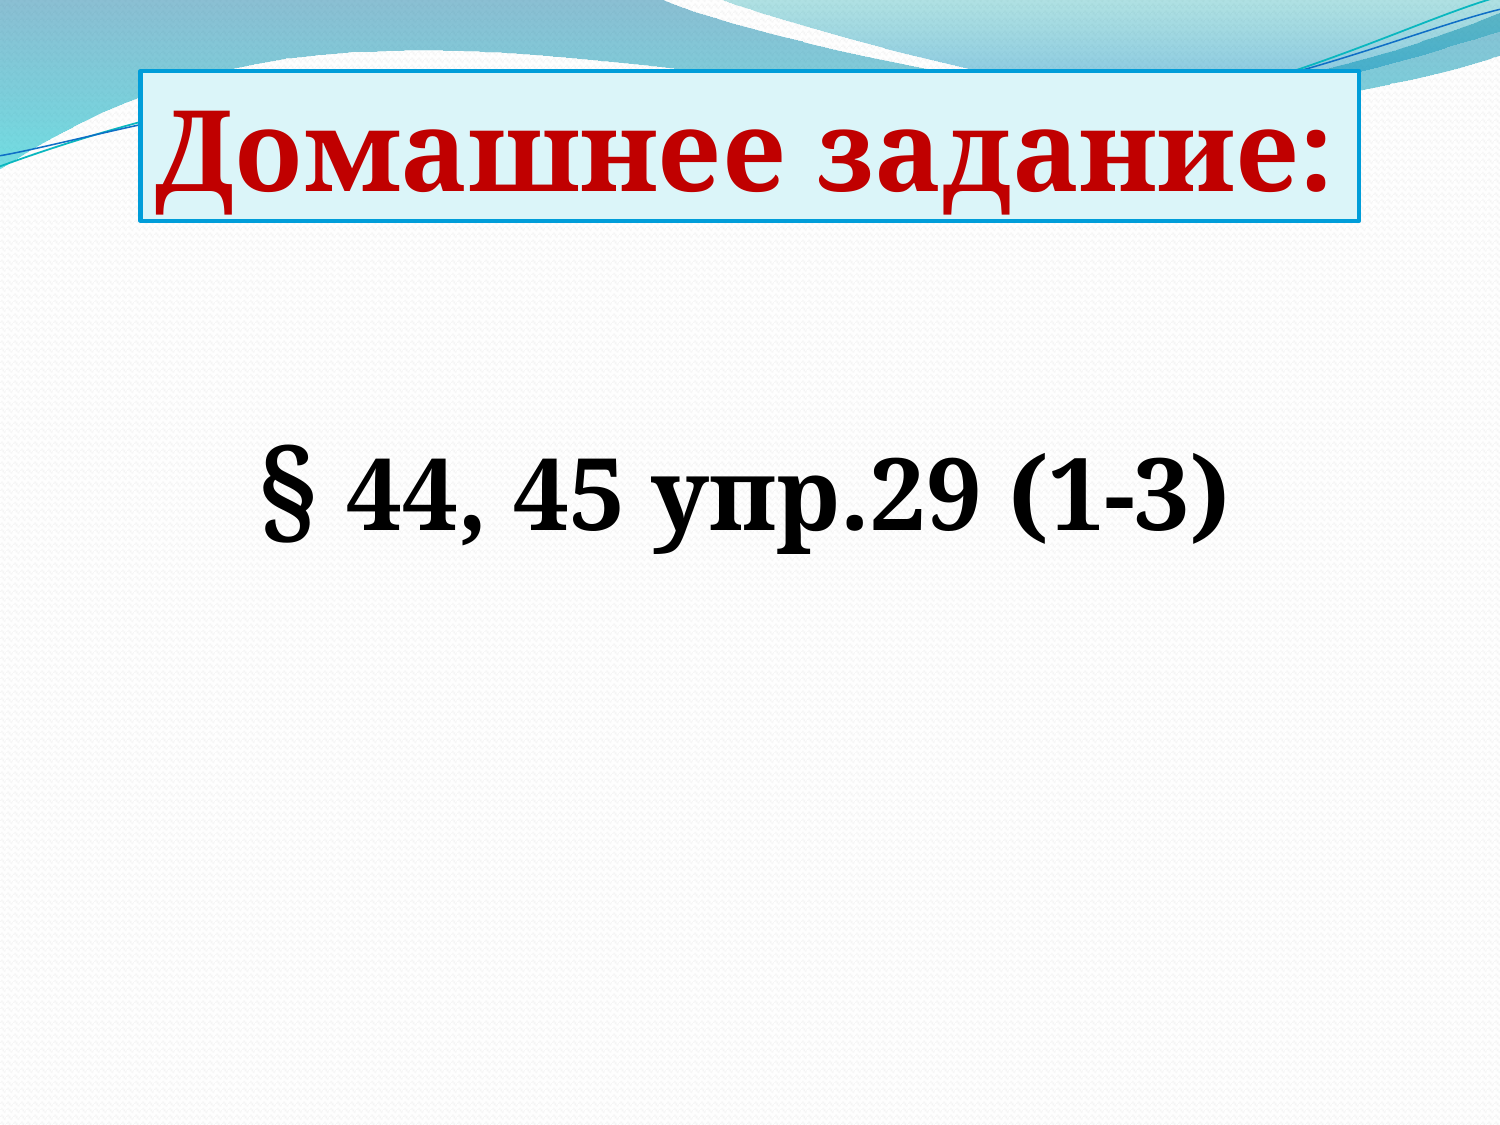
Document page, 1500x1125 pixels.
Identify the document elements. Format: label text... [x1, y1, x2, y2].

text_box Домашнее задание: [138, 69, 1361, 223]
text_box § 44, 45 упр.29 (1-3) [35, 410, 1454, 561]
